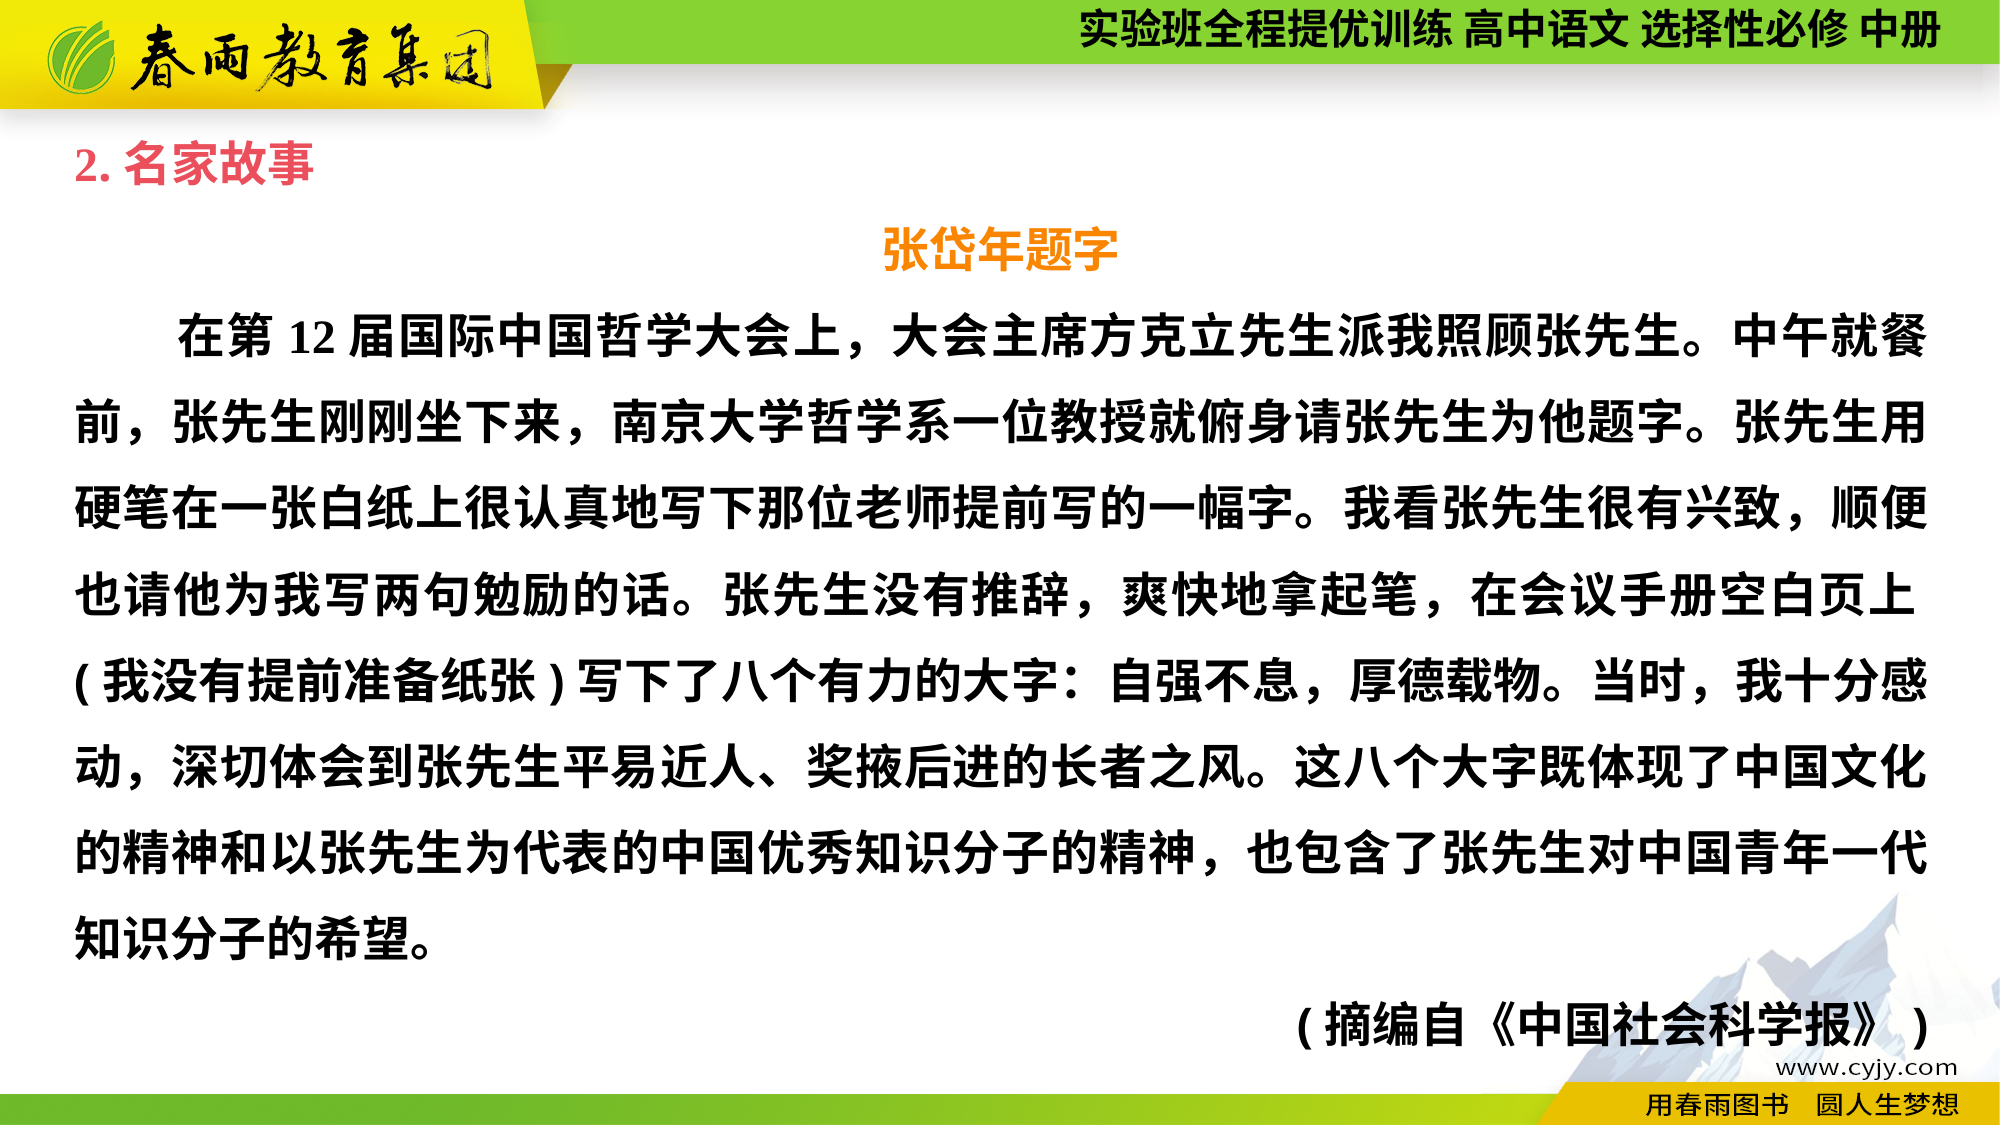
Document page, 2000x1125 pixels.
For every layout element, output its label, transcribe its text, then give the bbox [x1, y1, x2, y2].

picture [0, 0, 2000, 1125]
list 2.名家故事 张岱年题字 在第12届国际中国哲学大会上，大会主席方克立先生派我照顾张先生。中午就餐前，张先生刚刚坐下来，南京大学哲学系一位教授就俯身请张先生为他题字。张先生用硬笔在一张白纸上很认真地写下那位老师提前写的一幅字。我看张先生很有兴致，顺便也请他为我写两句勉励的话。张先生没有推辞，爽快地拿起笔，在会议手册空白页上(我没有提前准备纸张)写下了八个有力的大字：自强不息，厚德载物。当时，我十分感动，深切体会到张先生平易近人、奖掖后进的长者之风。这八个大字既体现了中国文化的精神和以张先生为代表的中国优秀知识分子的精神，也包含了张先生对中国青年一代知识分子的希望。 (摘编自《中国社会科学报》) [59, 97, 1944, 1060]
